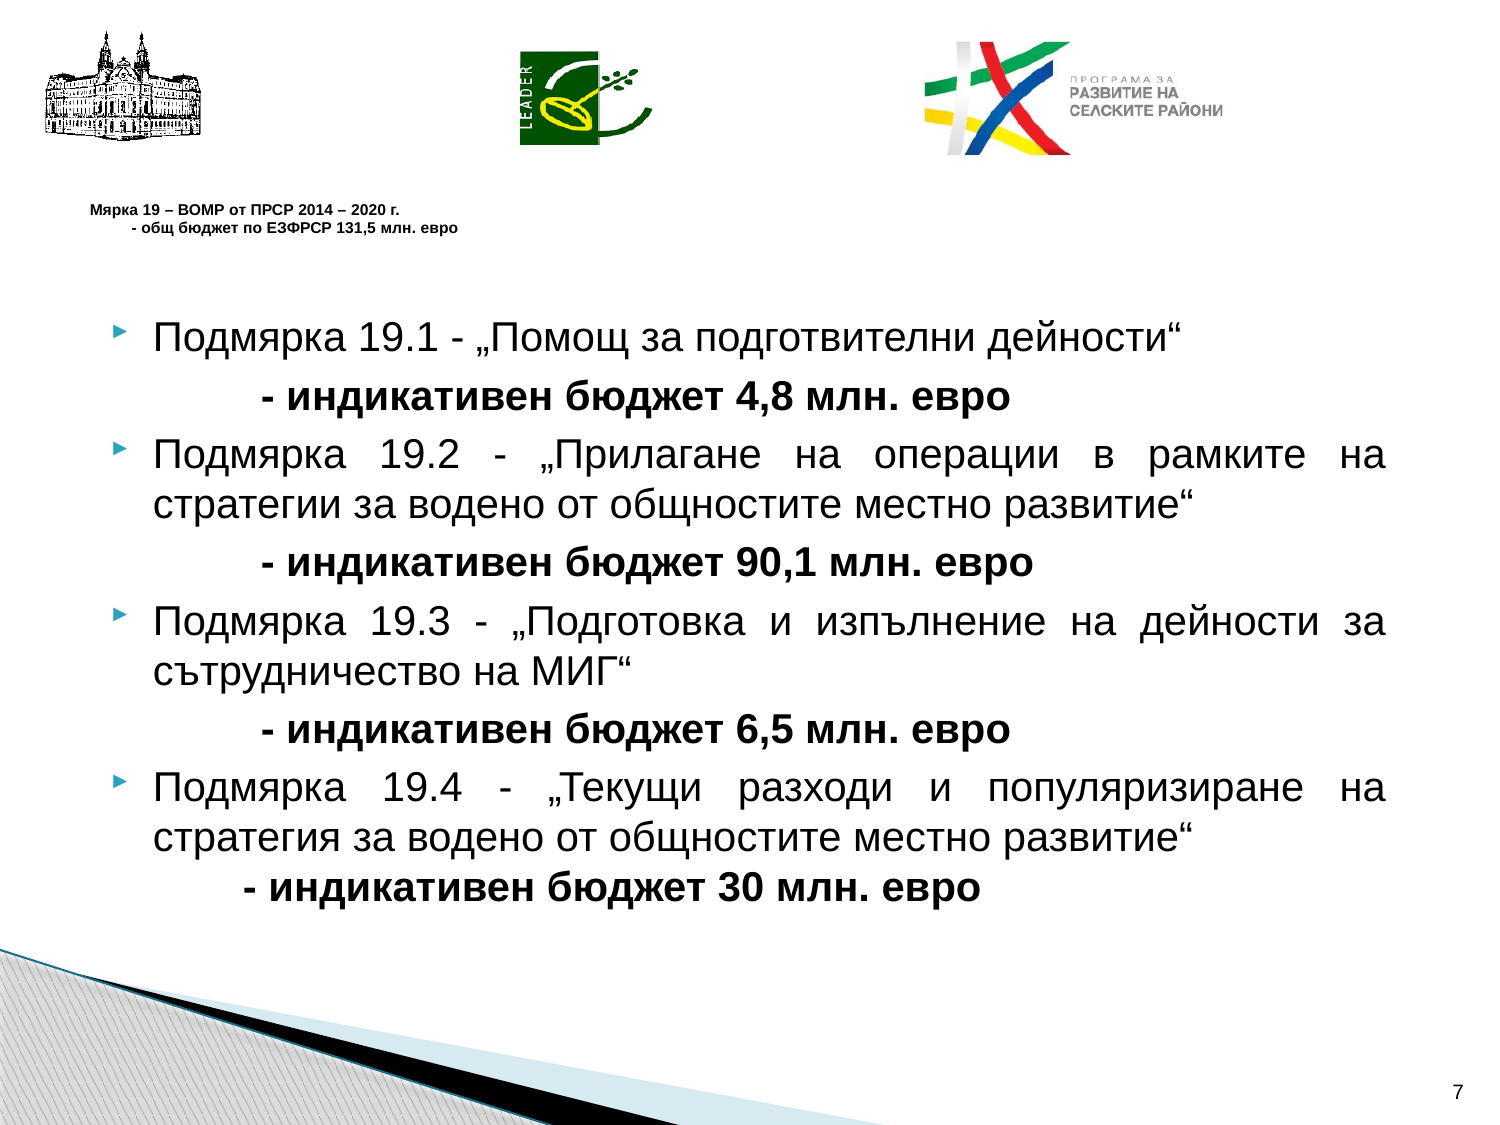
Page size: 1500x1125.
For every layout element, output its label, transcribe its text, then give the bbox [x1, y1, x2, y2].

slide_number 7 [1418, 1051, 1479, 1112]
title Мярка 19 – ВОМР от ПРСР 2014 – 2020 г. - общ бюджет по ЕЗФРСР 131,5 млн. евро [75, 168, 1425, 265]
picture [520, 50, 656, 145]
picture [909, 27, 1235, 167]
picture [40, 27, 207, 144]
text_box Подмярка 19.1 - „Помощ за подготвителни дейности“ - индикативен бюджет 4,8 млн. евро Подмярка 19.2 - „Прилагане на операции в рамките на стратегии за водено от общностите местно развитие“ - индикативен бюджет 90,1 млн. евро Подмярка 19.3 - „Подготовка и изпълнение на дейности за сътрудничество на МИГ“ - индикативен бюджет 6,5 млн. евро Подмярка 19.4 - „Текущи разходи и популяризиране на стратегия за водено от общностите местно развитие“ - индикативен бюджет 30 млн. евро [78, 302, 1402, 918]
